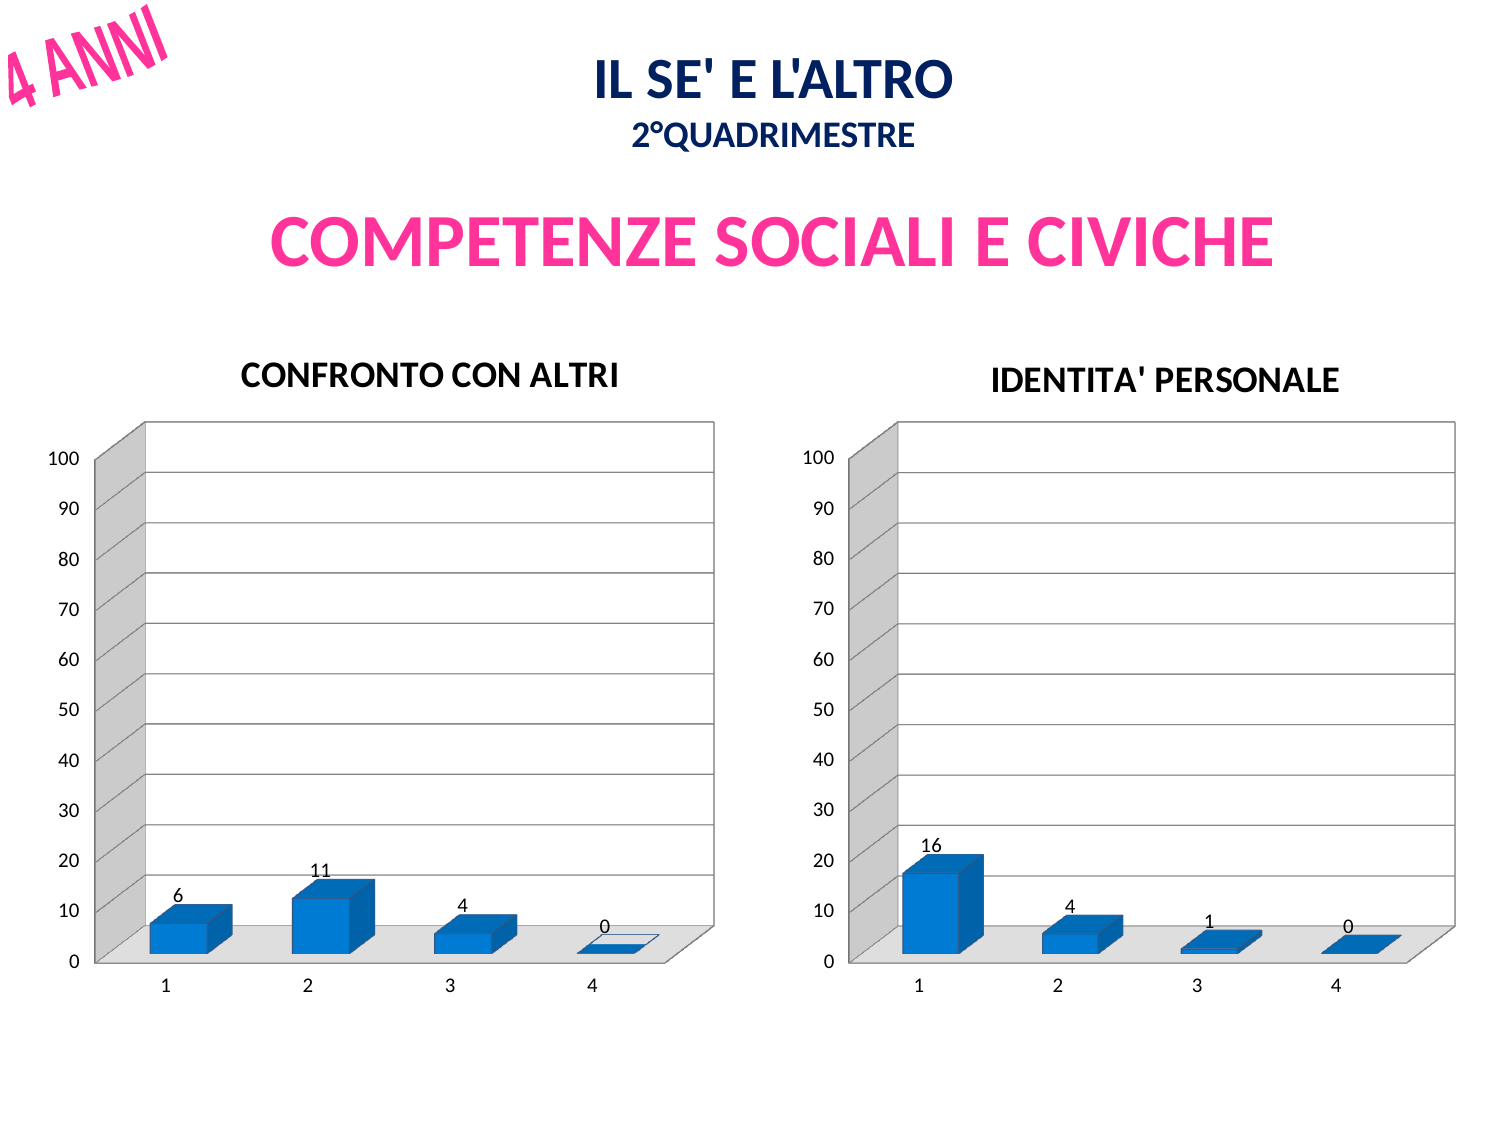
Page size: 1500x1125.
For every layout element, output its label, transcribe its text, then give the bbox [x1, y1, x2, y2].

chart [785, 326, 1473, 1012]
text_box IL SE' E L'ALTRO 2°QUADRIMESTRE [577, 33, 970, 163]
chart [29, 326, 733, 1012]
text_box Competenze sociali e civiche [253, 184, 1294, 290]
